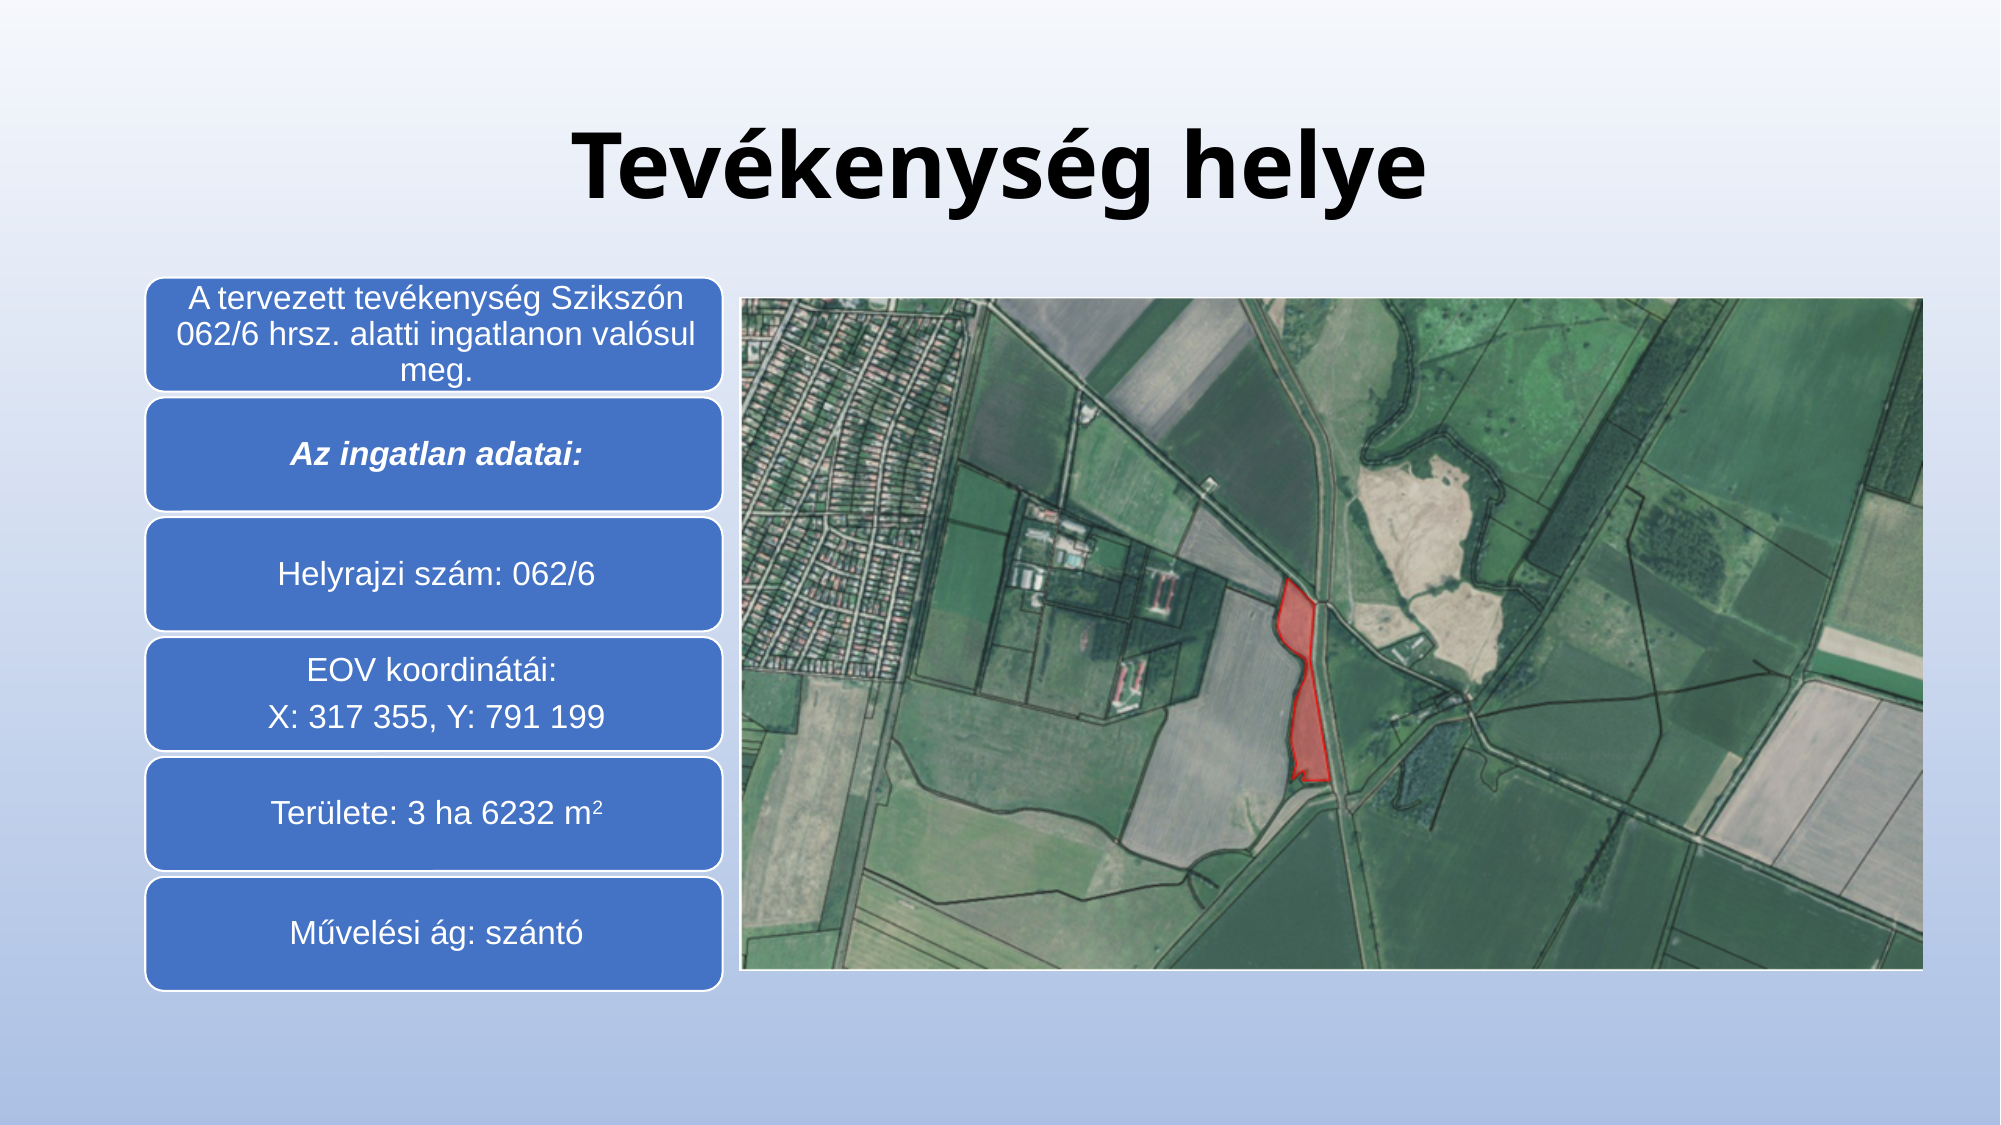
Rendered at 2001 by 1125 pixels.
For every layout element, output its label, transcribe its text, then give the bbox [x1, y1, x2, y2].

picture [739, 297, 1923, 972]
text_box Tevékenység helye [137, 59, 1863, 278]
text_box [0, 276, 1237, 992]
